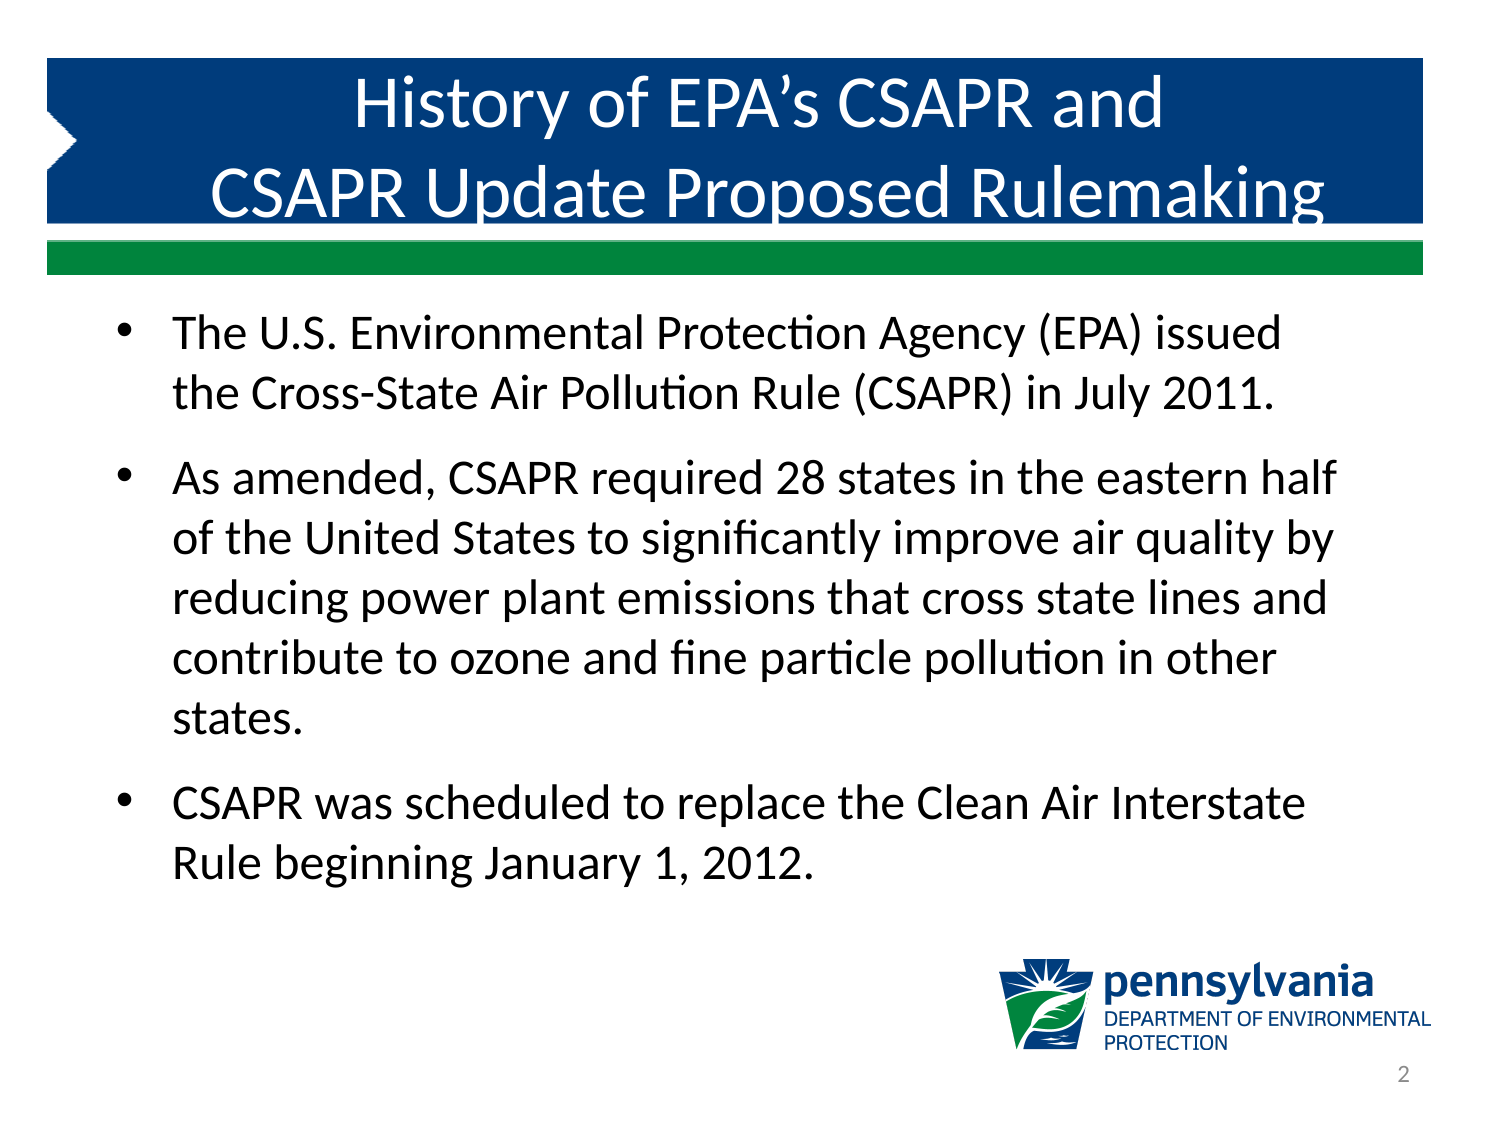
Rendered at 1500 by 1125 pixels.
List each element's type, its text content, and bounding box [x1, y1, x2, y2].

slide_number 2 [1074, 1060, 1425, 1103]
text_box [47, 58, 1423, 276]
list The U.S. Environmental Protection Agency (EPA) issued the Cross-State Air Pollution Rule (CSAPR) in July 2011. As amended, CSAPR required 28 states in the eastern half of the United States to significantly improve air quality by reducing power plant emissions that cross state lines and contribute to ozone and fine particle pollution in other states. CSAPR was scheduled to replace the Clean Air Interstate Rule beginning January 1, 2012. [100, 291, 1369, 997]
picture [999, 958, 1431, 1051]
